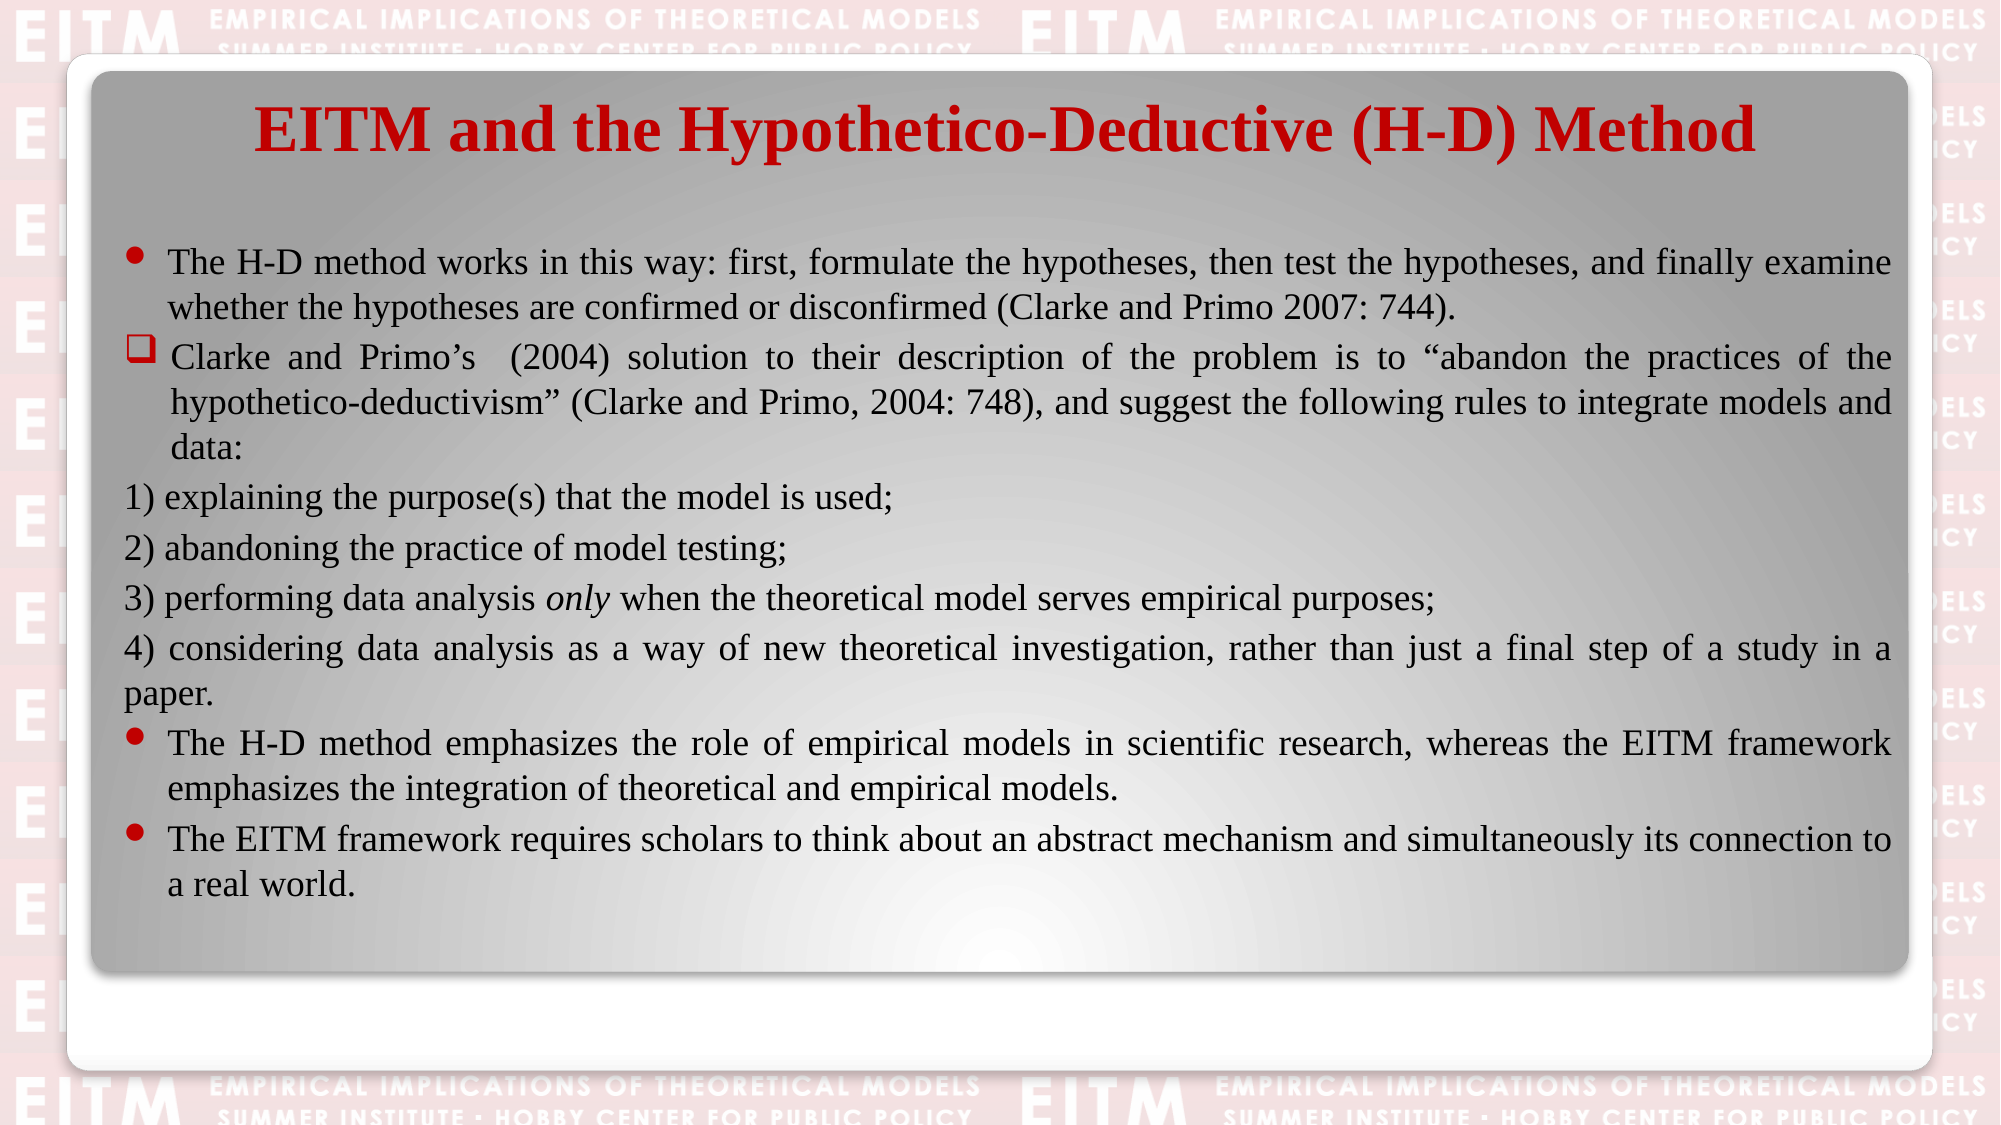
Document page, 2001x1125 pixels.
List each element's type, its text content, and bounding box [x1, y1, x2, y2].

list The H-D method works in this way: first, formulate the hypotheses, then test the hypotheses, and finally examine whether the hypotheses are confirmed or disconfirmed (Clarke and Primo 2007: 744). Clarke and Primo’s (2004) solution to their description of the problem is to “abandon the practices of the hypothetico-deductivism” (Clarke and Primo, 2004: 748), and suggest the following rules to integrate models and data: 1) explaining the purpose(s) that the model is used; 2) abandoning the practice of model testing; 3) performing data analysis only when the theoretical model serves empirical purposes; 4) considering data analysis as a way of new theoretical investigation, rather than just a final step of a study in a paper. The H-D method emphasizes the role of empirical models in scientific research, whereas the EITM framework emphasizes the integration of theoretical and empirical models. The EITM framework requires scholars to think about an abstract mechanism and simultaneously its connection to a real world. [93, 221, 1910, 966]
title EITM and the Hypothetico-Deductive (H-D) Method [111, 0, 1902, 173]
